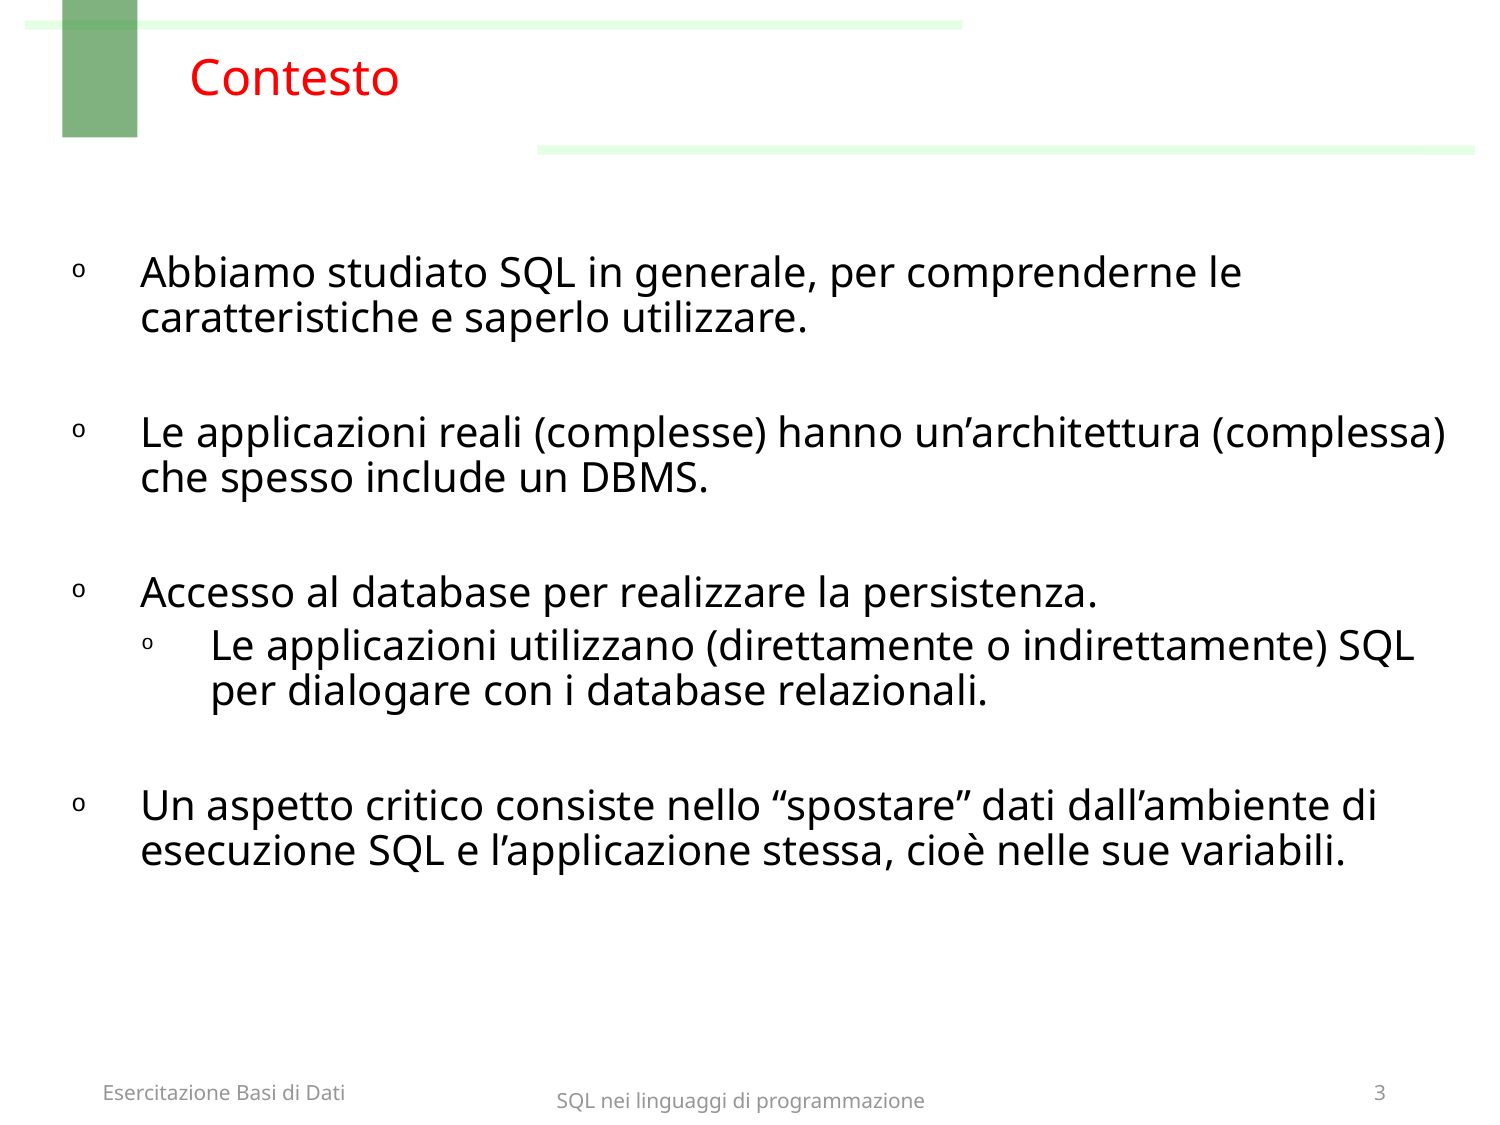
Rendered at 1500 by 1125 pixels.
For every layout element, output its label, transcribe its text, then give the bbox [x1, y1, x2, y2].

text_box Abbiamo studiato SQL in generale, per comprenderne le caratteristiche e saperlo utilizzare. Le applicazioni reali (complesse) hanno un’architettura (complessa) che spesso include un DBMS. Accesso al database per realizzare la persistenza. Le applicazioni utilizzano (direttamente o indirettamente) SQL per dialogare con i database relazionali. Un aspetto critico consiste nello “spostare” dati dall’ambiente di esecuzione SQL e l’applicazione stessa, cioè nelle sue variabili. [56, 243, 1469, 965]
title Contesto [174, 24, 1425, 125]
footer SQL nei linguaggi di programmazione [425, 1082, 1057, 1120]
